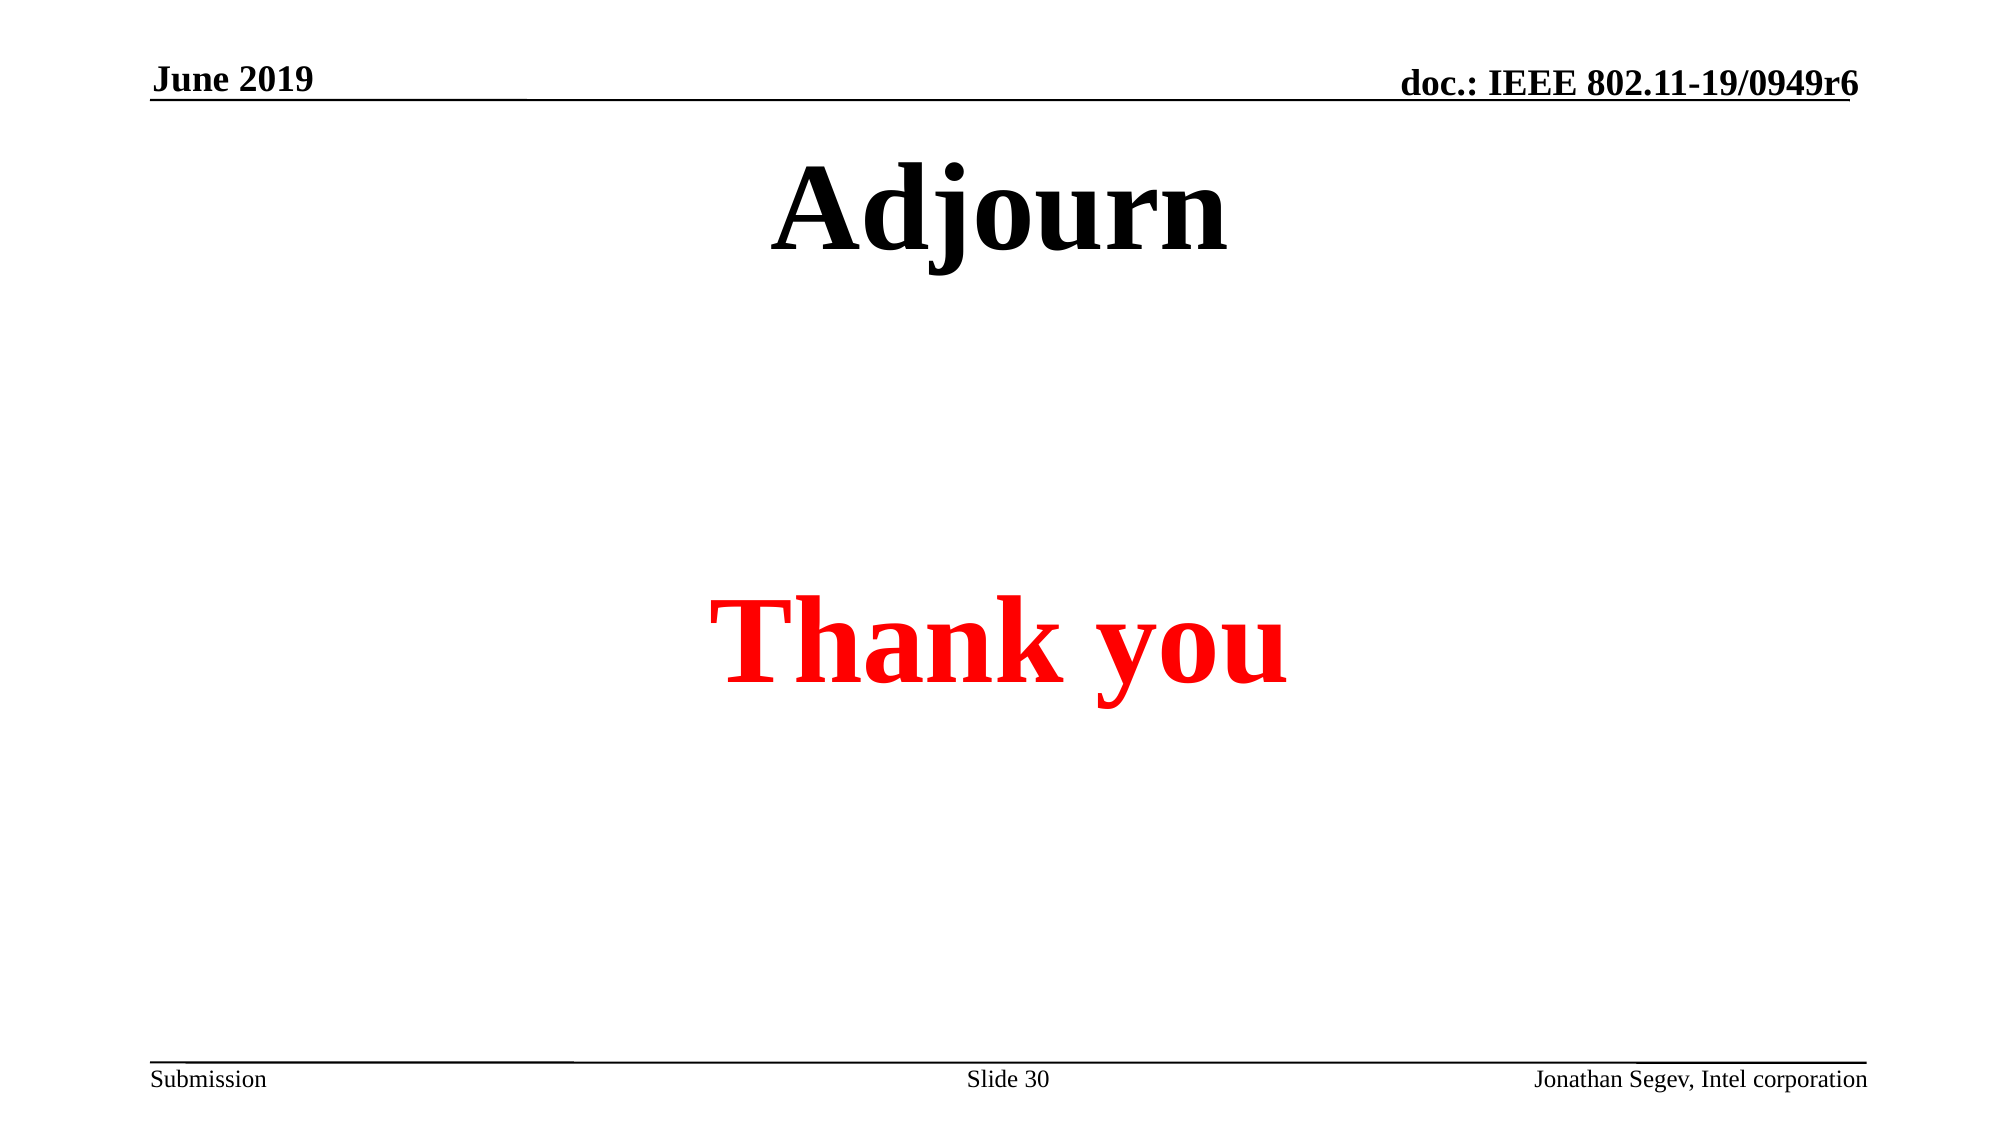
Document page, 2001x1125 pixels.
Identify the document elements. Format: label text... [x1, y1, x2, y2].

title Adjourn [149, 112, 1850, 288]
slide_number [152, 54, 563, 100]
slide_number Slide 30 [950, 1061, 1067, 1123]
list Thank you [149, 324, 1850, 1000]
footer Jonathan Segev, Intel corporation [1171, 1061, 1869, 1093]
